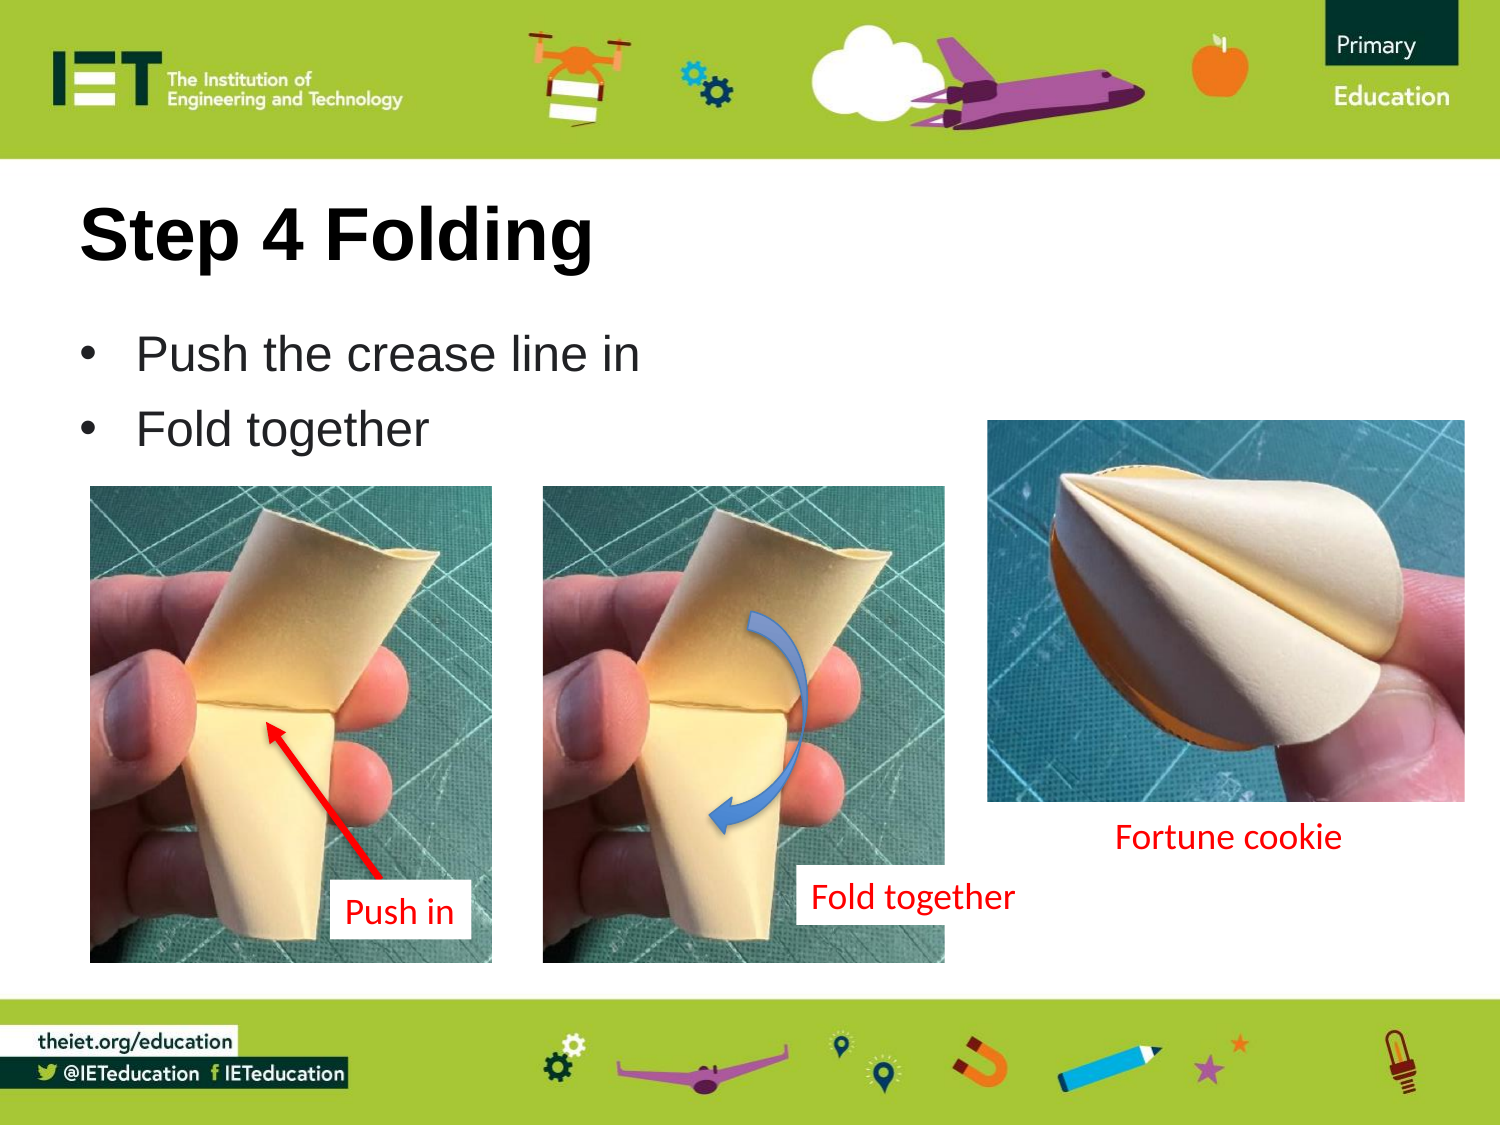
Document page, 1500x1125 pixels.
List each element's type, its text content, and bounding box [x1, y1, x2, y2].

text_box Fold together [987, 865, 1036, 925]
picture [0, 0, 1500, 1125]
text_box [0, 171, 1484, 306]
text_box Push the crease line in Fold together [64, 321, 916, 465]
text_box Step 4 Folding [64, 177, 1279, 283]
text_box Push in [330, 935, 472, 940]
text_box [265, 721, 381, 880]
text_box Fortune cookie [1100, 804, 1478, 865]
